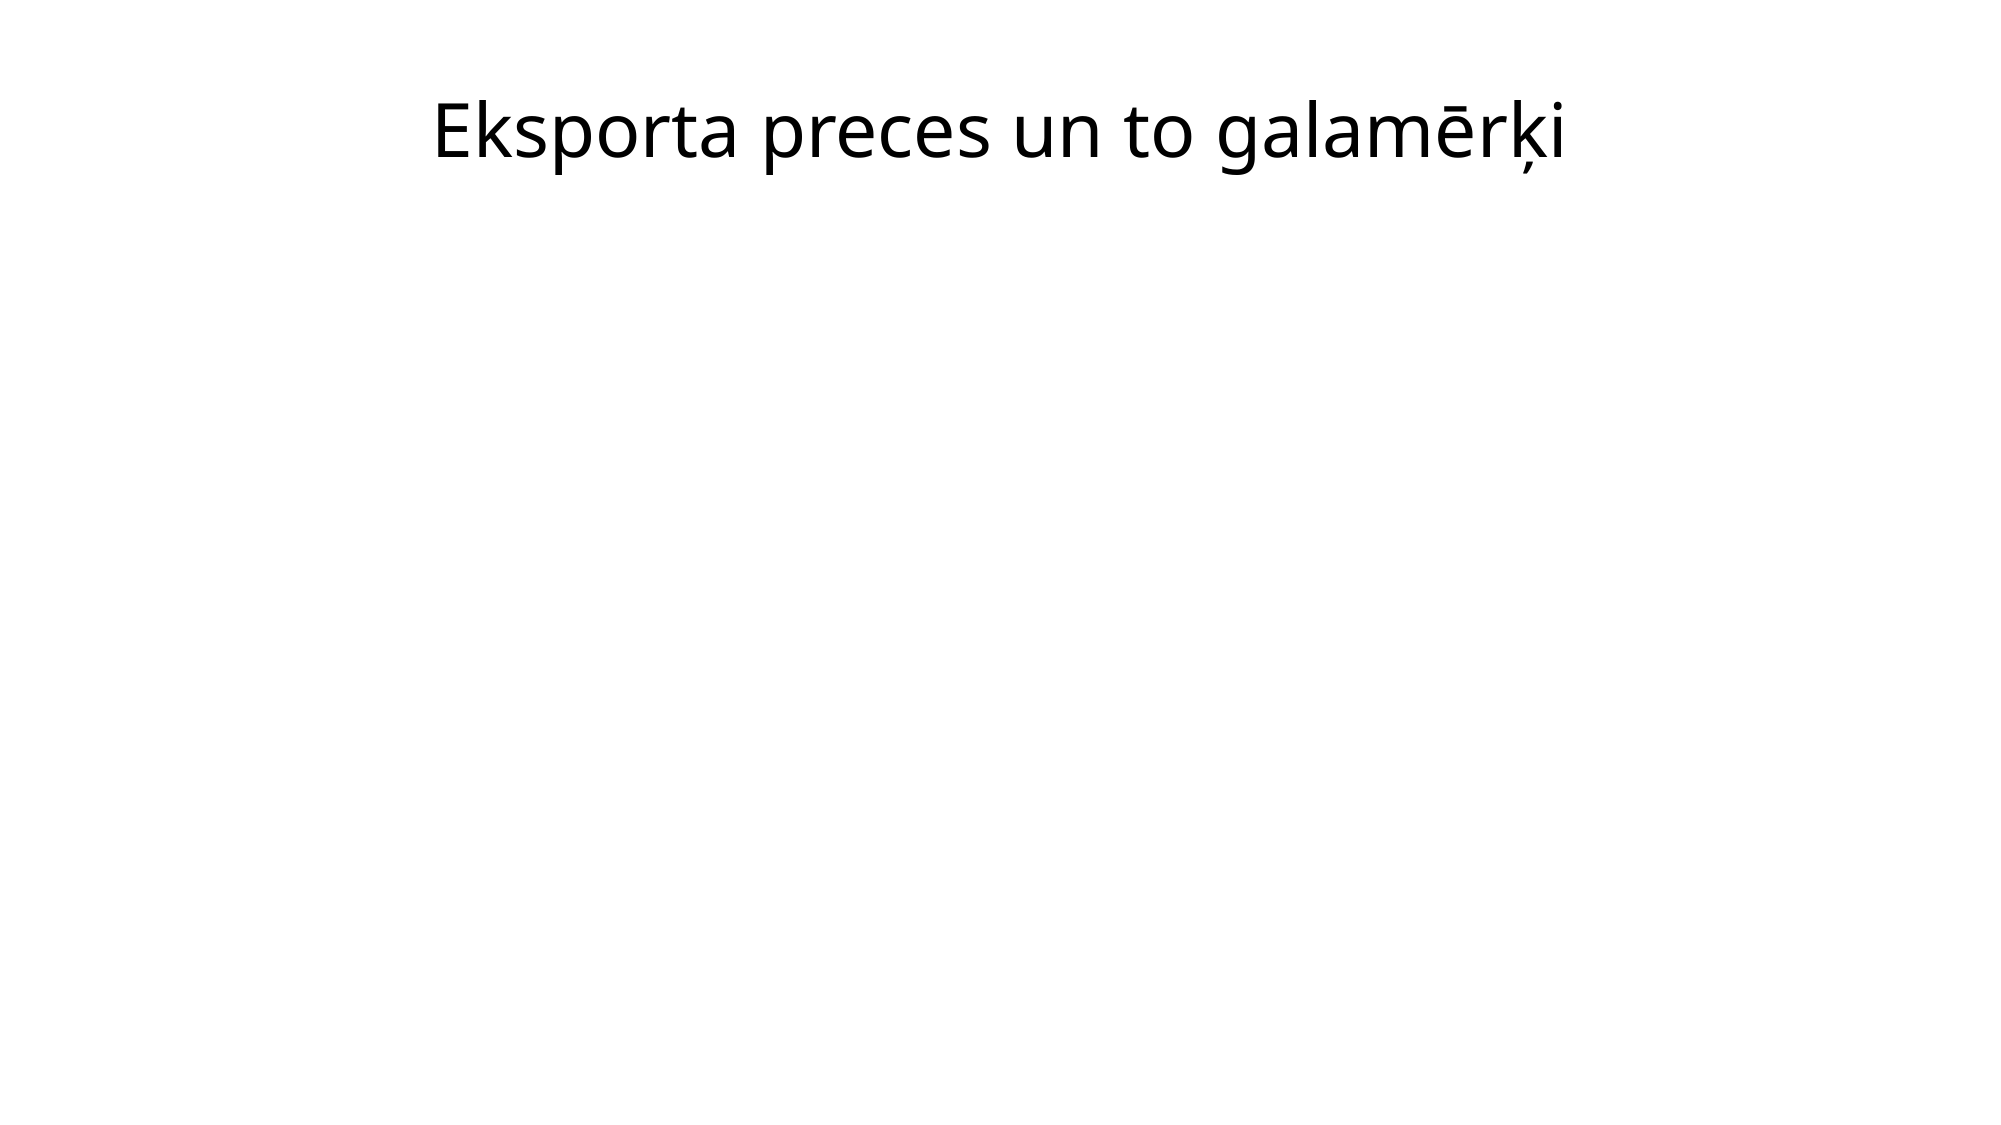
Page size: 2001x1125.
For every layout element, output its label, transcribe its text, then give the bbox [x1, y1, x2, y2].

title Eksporta preces un to galamērķi [97, 59, 1903, 196]
